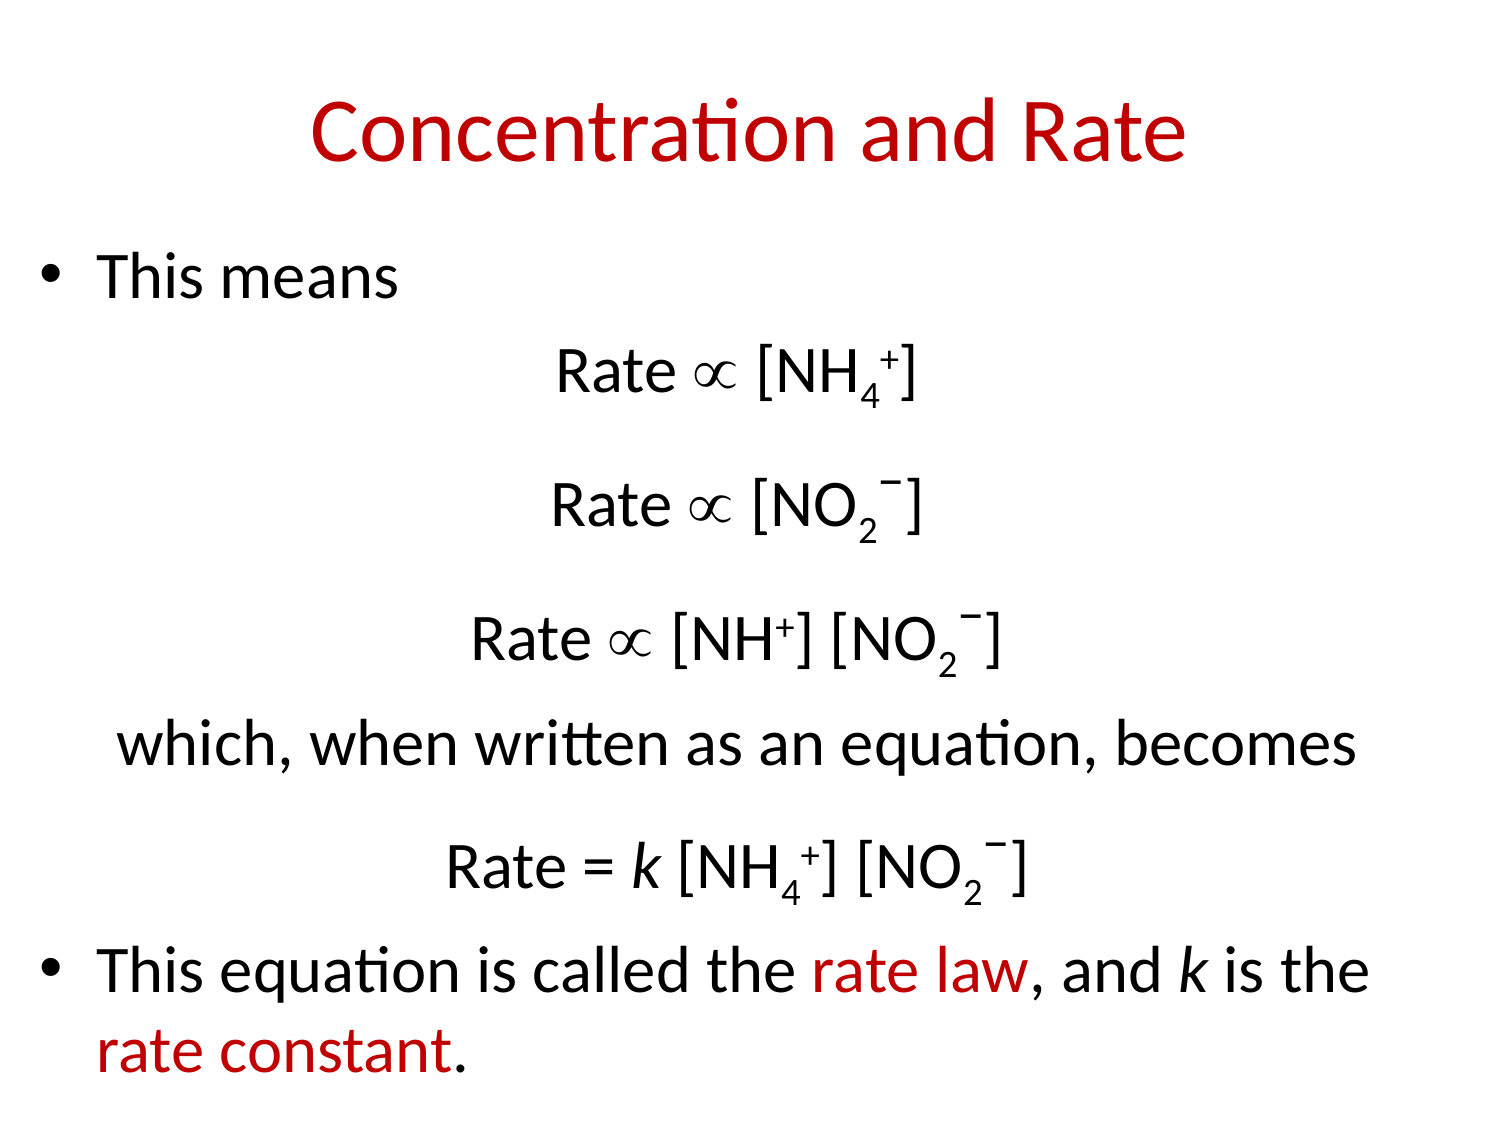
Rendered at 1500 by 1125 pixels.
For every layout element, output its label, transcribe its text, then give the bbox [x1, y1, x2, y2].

text_box This means Rate  [NH4+] Rate  [NO2−] Rate  [NH+] [NO2−] which, when written as an equation, becomes Rate = k [NH4+] [NO2−] This equation is called the rate law, and k is the rate constant. [24, 224, 1450, 988]
text_box Concentration and Rate [112, 62, 1388, 224]
